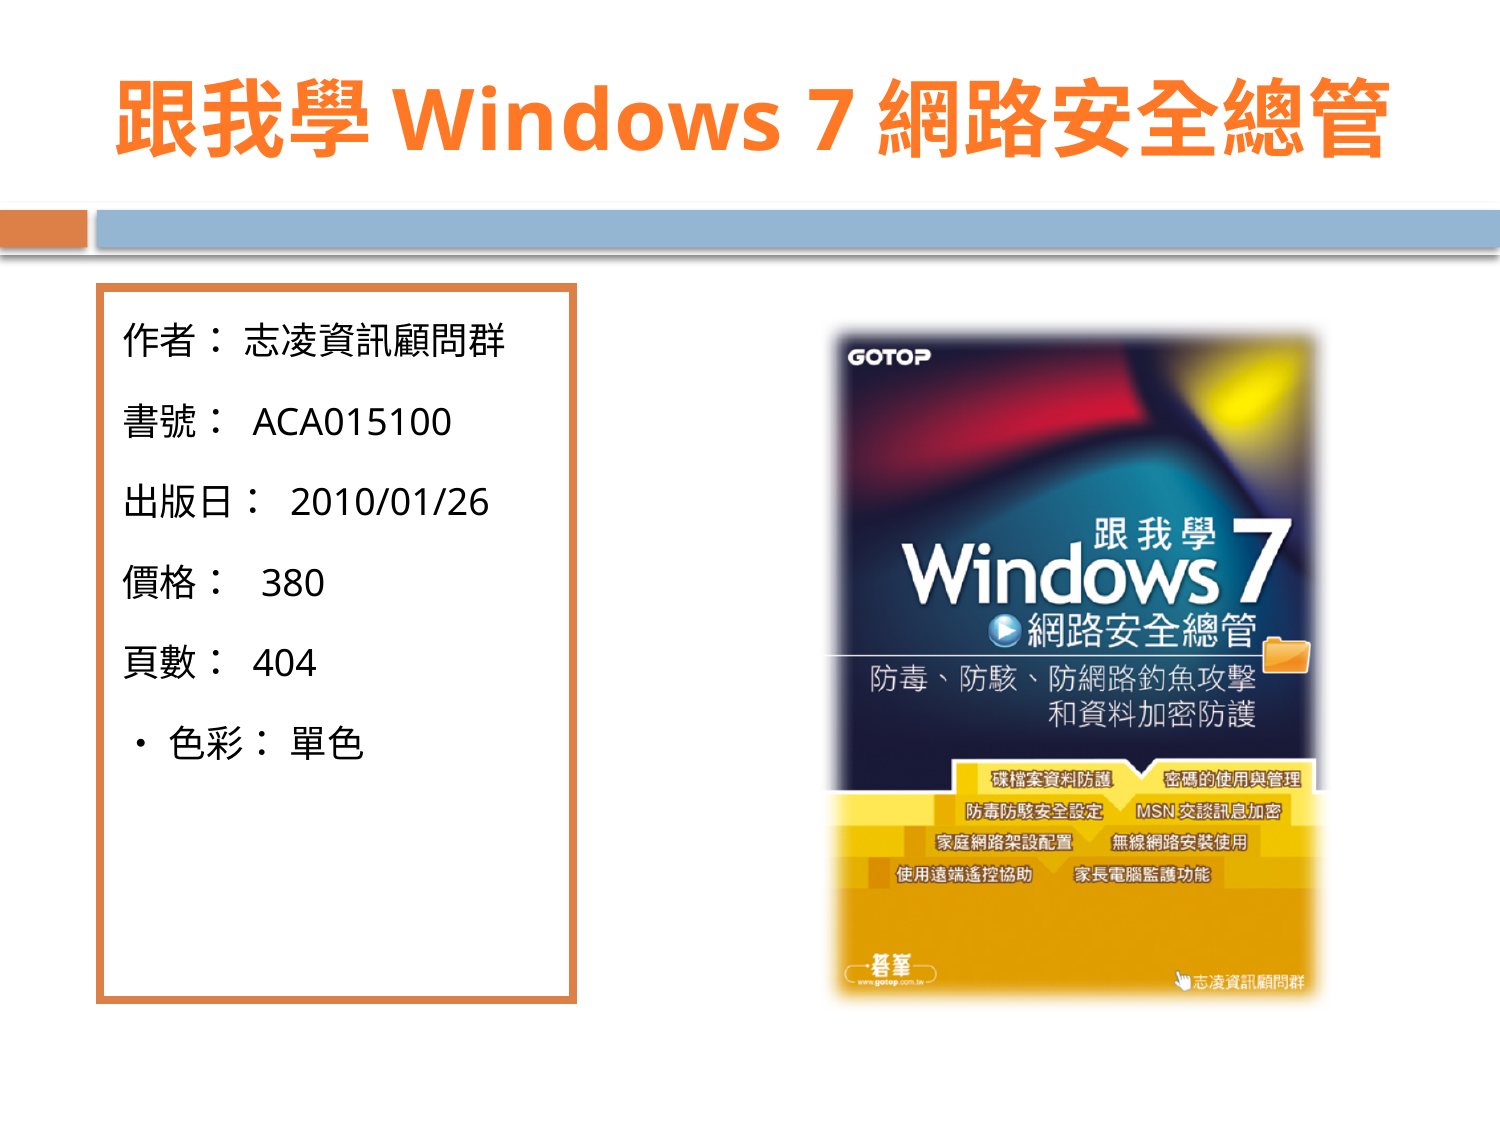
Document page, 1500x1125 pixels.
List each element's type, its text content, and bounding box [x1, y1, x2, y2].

list 作者： 志凌資訊顧問群 書號： ACA015100 出版日： 2010/01/26 價格： 380 頁數： 404 ‧色彩： 單色 [96, 283, 577, 1004]
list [820, 317, 1333, 1013]
title 跟我學Windows 7網路安全總管 [99, 44, 1425, 188]
